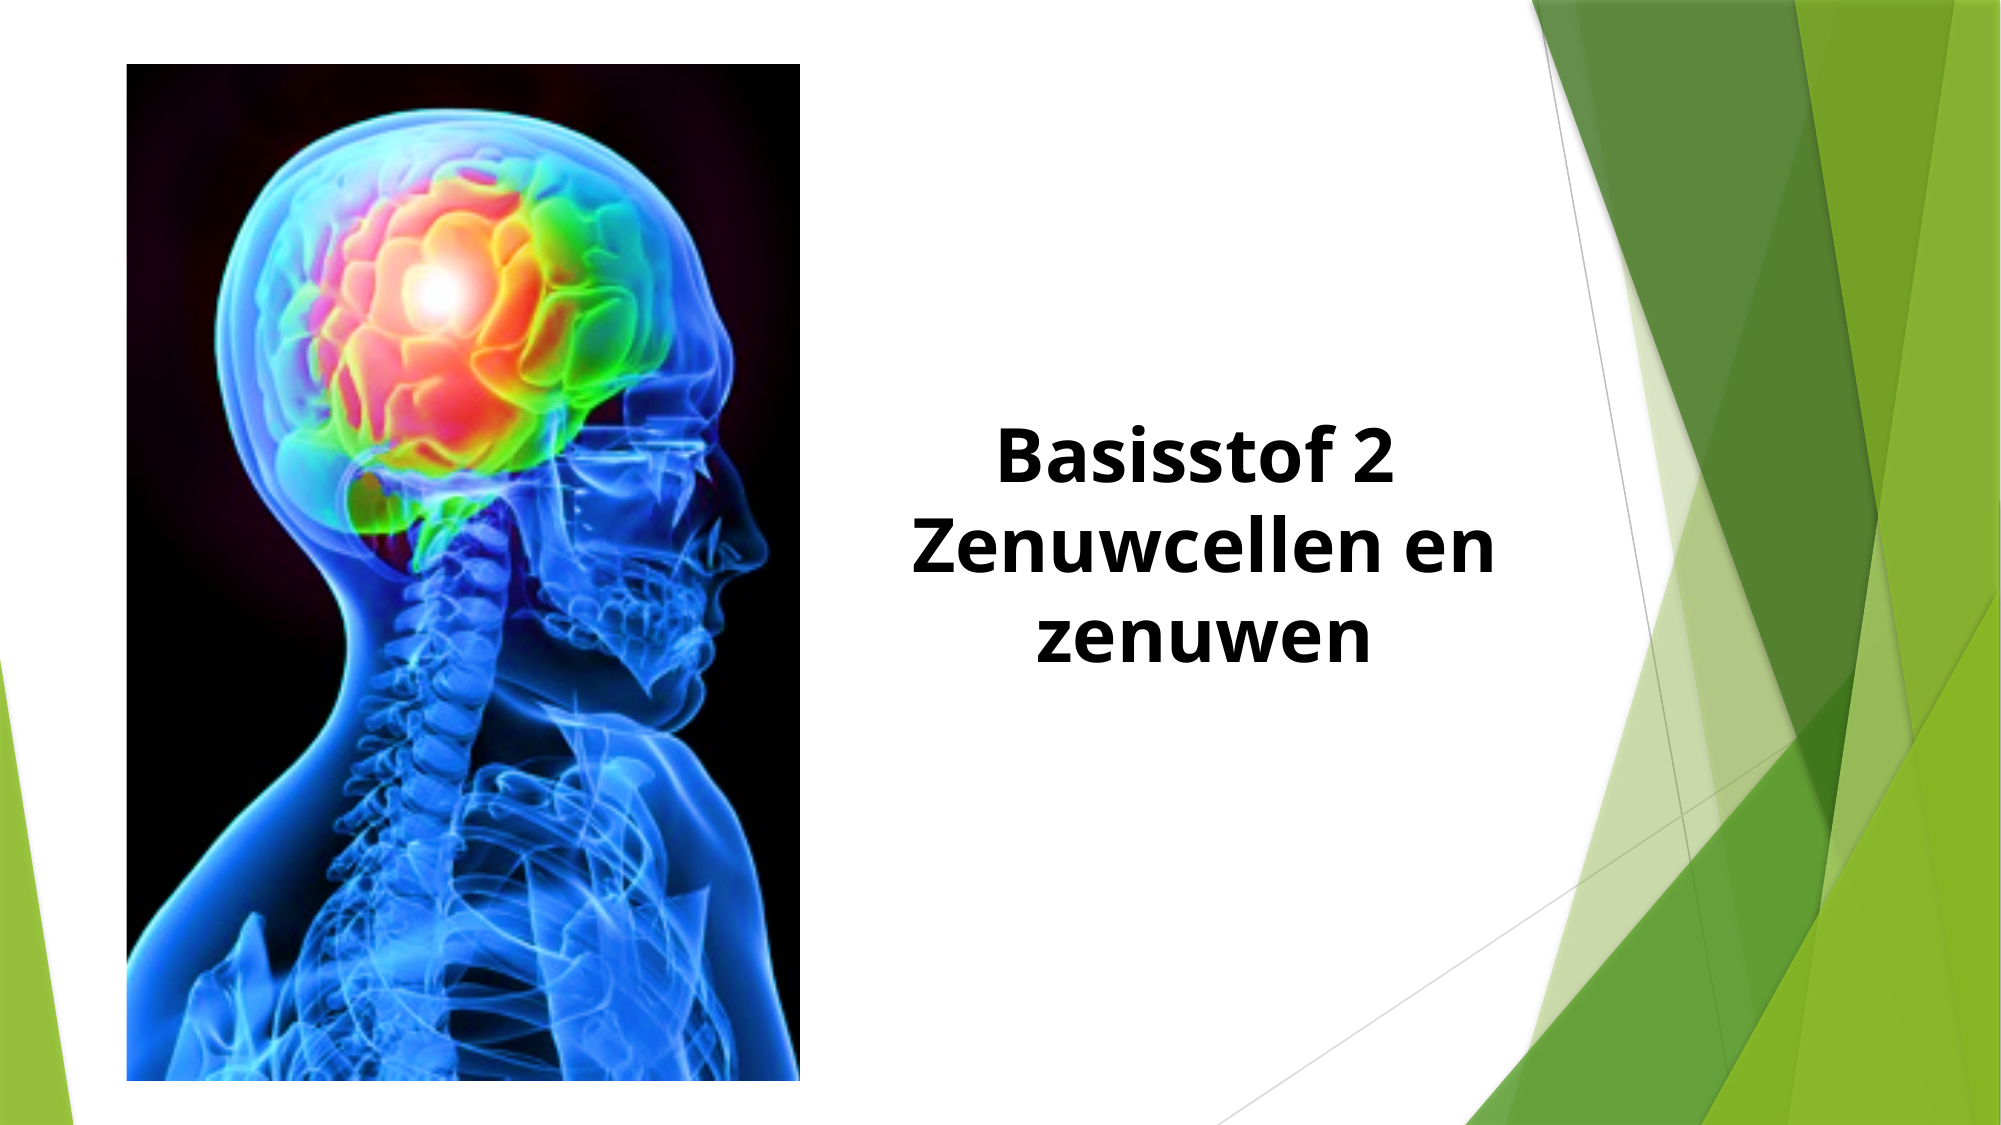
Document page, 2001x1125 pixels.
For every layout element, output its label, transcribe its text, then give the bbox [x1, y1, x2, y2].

text_box Basisstof 2 Zenuwcellen en zenuwen [845, 422, 1565, 664]
text_box Boek 5 thema 1 [1023, 7, 1591, 82]
picture [126, 63, 801, 1082]
